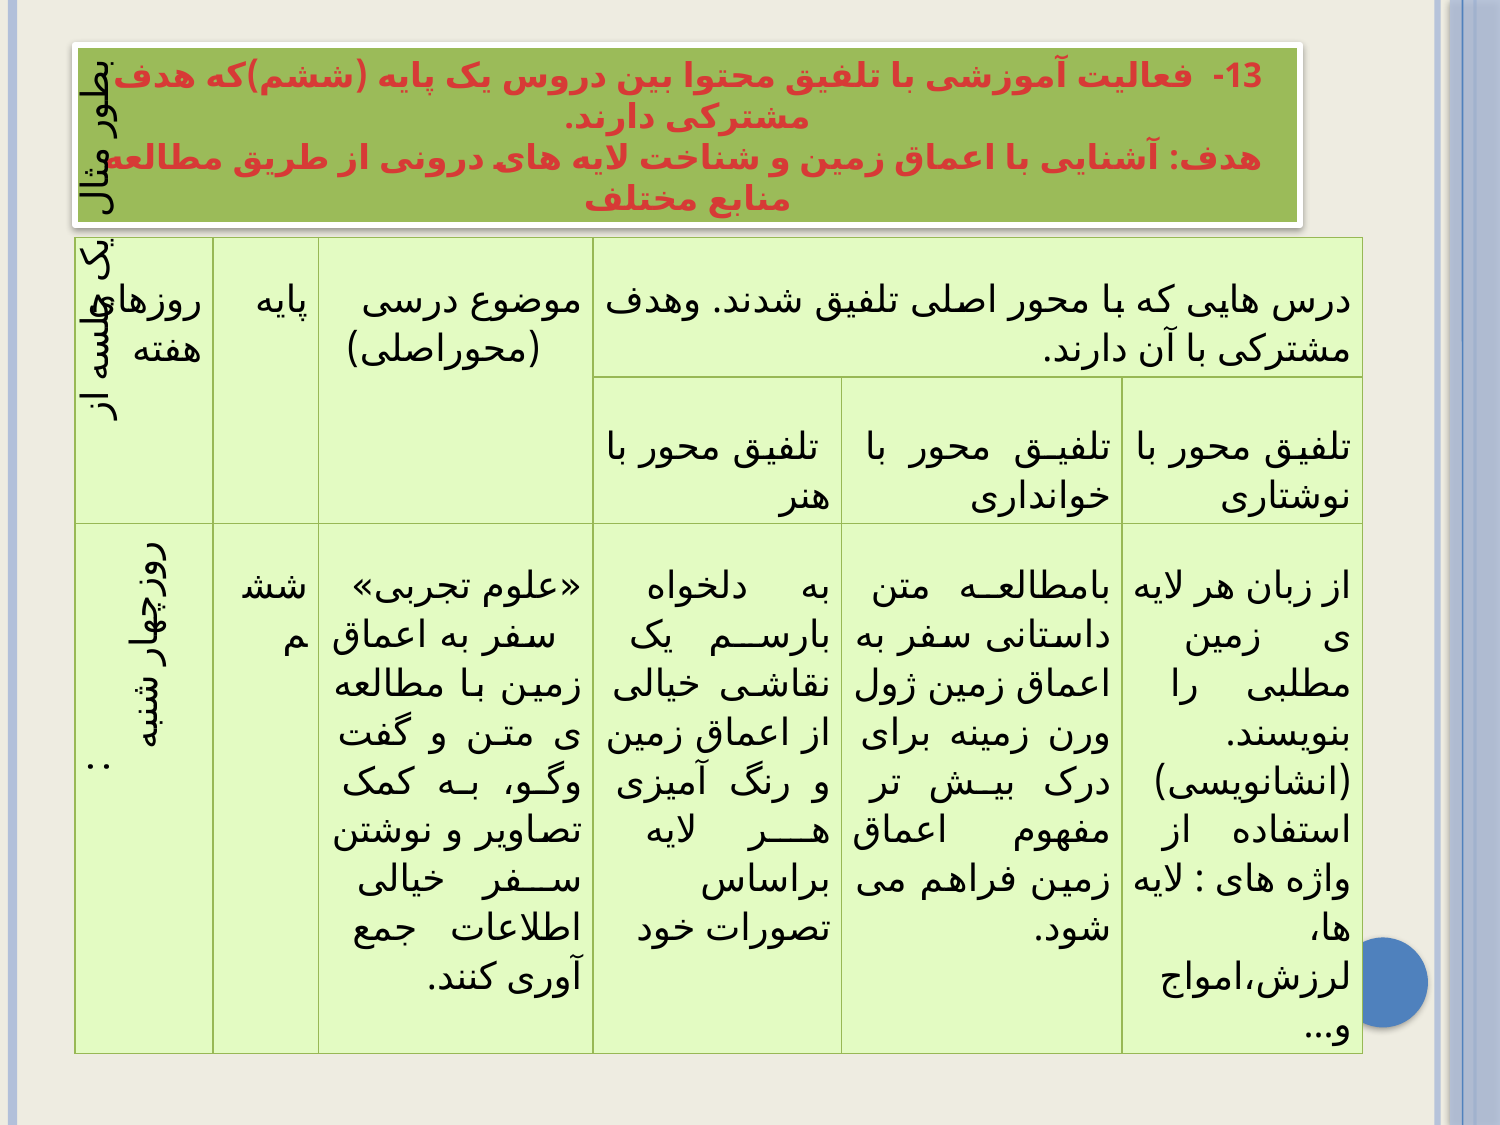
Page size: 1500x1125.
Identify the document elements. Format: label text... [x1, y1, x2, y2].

table_cell به دلخواه بارسم یک نقاشی خیالی از اعماق زمین و رنگ آمیزی هر لایه براساس تصورات خود [594, 524, 841, 1053]
table_header درس هایی که با محور اصلی تلفیق شدند. وهدف مشترکی با آن دارند. [594, 238, 1362, 376]
table_cell «علوم تجربی» سفر به اعماق زمین با مطالعه ی متن و گفت وگو، به کمک تصاویر و نوشتن سفر خیالی اطلاعات جمع آوری کنند. [319, 524, 592, 1053]
table_cell بطور مثال: یک جلسه از روزچهار شنبه [76, 524, 212, 1053]
table_header پایه [214, 238, 318, 523]
table_cell از زبان هر لایه ی زمین مطلبی را بنویسند. (انشانویسی) استفاده از واژه های : لایه ها، لرزش،امواج و... [1123, 524, 1362, 1053]
table_cell بامطالعه متن داستانی سفر به اعماق زمین ژول ورن زمینه برای درک بیش تر مفهوم اعماق زمین فراهم می شود. [842, 524, 1121, 1053]
title 13- فعالیت آموزشی با تلفیق محتوا بین دروس یک پایه (ششم)که هدف مشترکی دارند. هدف: آشنایی با اعماق زمین و شناخت لایه های درونی از طریق مطالعه منابع مختلف [72, 42, 1303, 228]
table_cell تلفیق محور با نوشتاری [1123, 378, 1362, 523]
table_cell تلفیق محور با خوانداری [842, 378, 1121, 523]
table_cell تلفیق محور با هنر [594, 378, 841, 523]
table_header روزهای هفته [76, 238, 212, 523]
table_cell ششم [214, 524, 318, 1053]
table_header موضوع درسی (محوراصلی) [319, 238, 592, 523]
